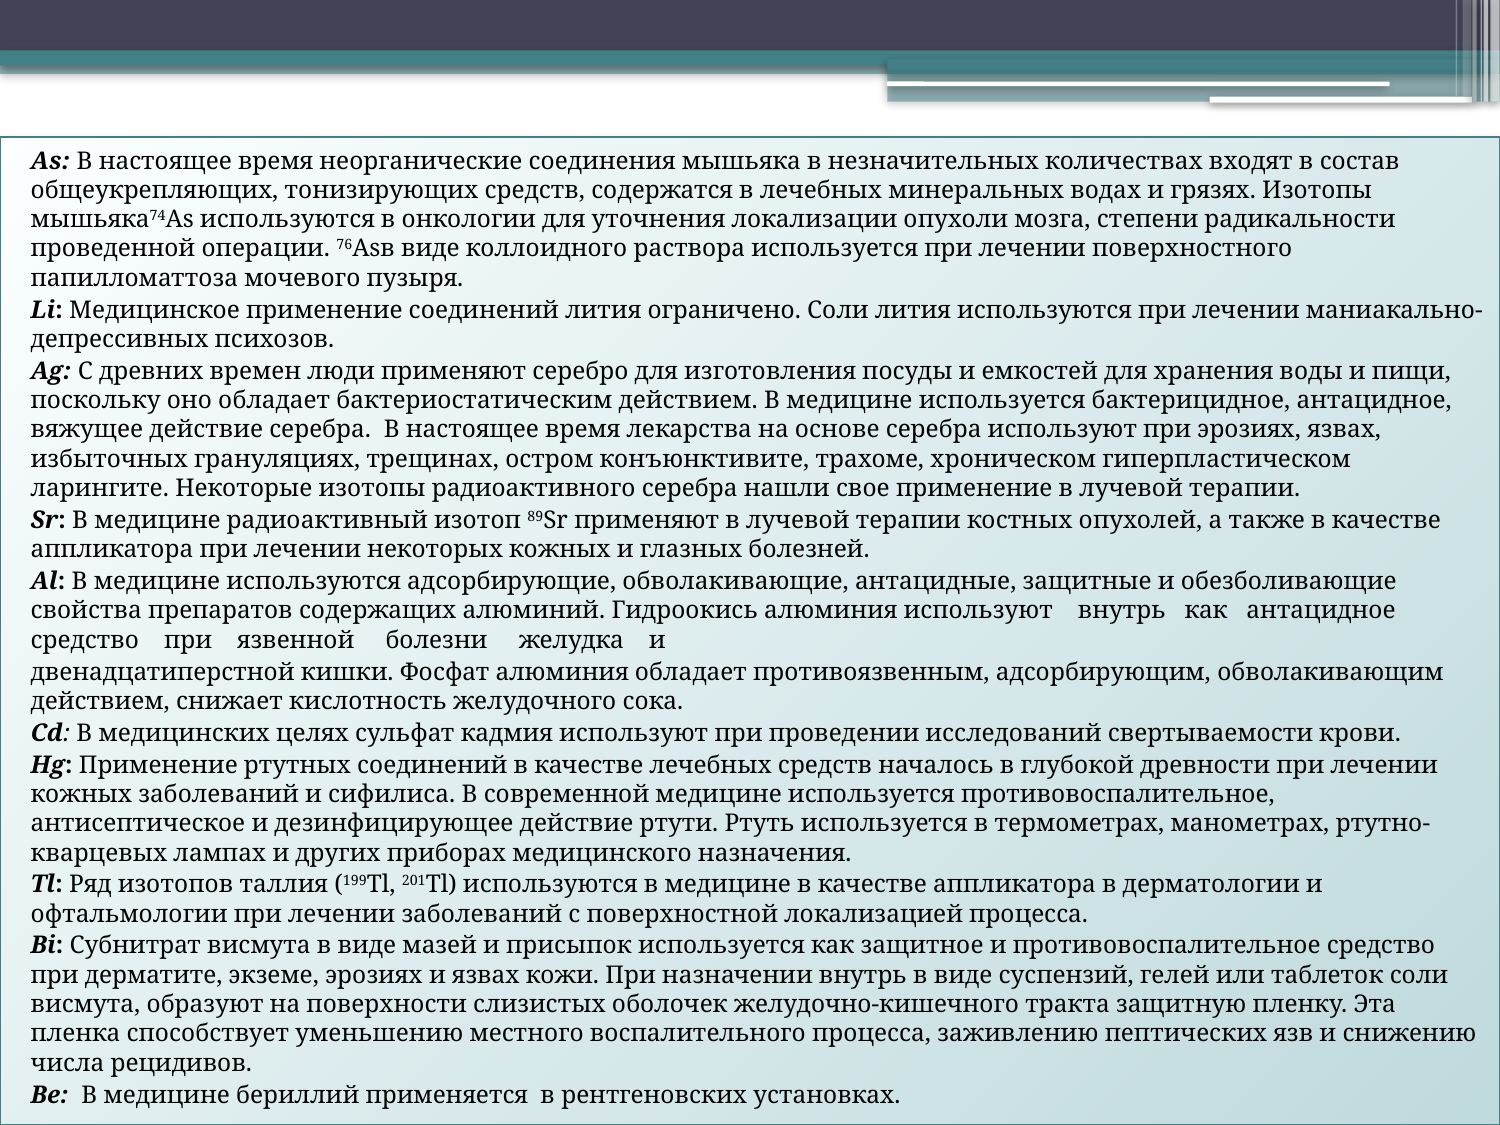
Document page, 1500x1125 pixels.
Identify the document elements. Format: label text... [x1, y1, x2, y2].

list As: В настоящее время неорганические соединения мышьяка в незначительных количествах входят в состав общеукрепляющих, тонизирующих средств, содержатся в лечебных минеральных водах и грязях. Изотопы мышьяка74As используются в онкологии для уточнения локализации опухоли мозга, степени радикальности проведенной операции. 76Asв виде коллоидного раствора используется при лечении поверхностного папилломаттоза мочевого пузыря. Li: Медицинское применение соединений лития ограничено. Соли лития используются при лечении маниакально-депрессивных психозов. Ag: С древних времен люди применяют серебро для изготовления посуды и емкостей для хранения воды и пищи, поскольку оно обладает бактериостатическим действием. В медицине используется бактерицидное, антацидное, вяжущее действие серебра. В настоящее время лекарства на основе серебра используют при эрозиях, язвах, избыточных грануляциях, трещинах, остром конъюнктивите, трахоме, хроническом гиперпластическом ларингите. Некоторые изотопы радиоактивного серебра нашли свое применение в лучевой терапии. Sr: В медицине радиоактивный изотоп 89Sr применяют в лучевой терапии костных опухолей, а также в качестве аппликатора при лечении некоторых кожных и глазных болезней. Al: В медицине используются адсорбирующие, обволакивающие, антацидные, защитные и обезболивающие свойства препаратов содержащих алюминий. Гидроокись алюминия используют внутрь как антацидное средство при язвенной болезни желудка и двенадцатиперстной кишки. Фосфат алюминия обладает противоязвенным, адсорбирующим, обволакивающим действием, снижает кислотность желудочного сока. Cd: В медицинских целях сульфат кадмия используют при проведении исследований свертываемости крови. Hg: Применение ртутных соединений в качестве лечебных средств началось в глубокой древности при лечении кожных заболеваний и сифилиса. В современной медицине используется противовоспалительное, антисептическое и дезинфицирующее действие ртути. Ртуть используется в термометрах, манометрах, ртутно-кварцевых лампах и других приборах медицинского назначения. Tl: Ряд изотопов таллия (199Тl, 201Тl) используются в медицине в качестве аппликатора в дерматологии и офтальмологии при лечении заболеваний с поверхностной локализацией процесса. Bi: Субнитрат висмута в виде мазей и присыпок используется как защитное и противовоспалительное средство при дерматите, экземе, эрозиях и язвах кожи. При назначении внутрь в виде суспензий, гелей или таблеток соли висмута, образуют на поверхности слизистых оболочек желудочно-кишечного тракта защитную пленку. Эта пленка способствует уменьшению местного воспалительного процесса, заживлению пептических язв и снижению числа рецидивов. Be: В медицине бериллий применяется в рентгеновских установках. [0, 136, 1500, 1125]
